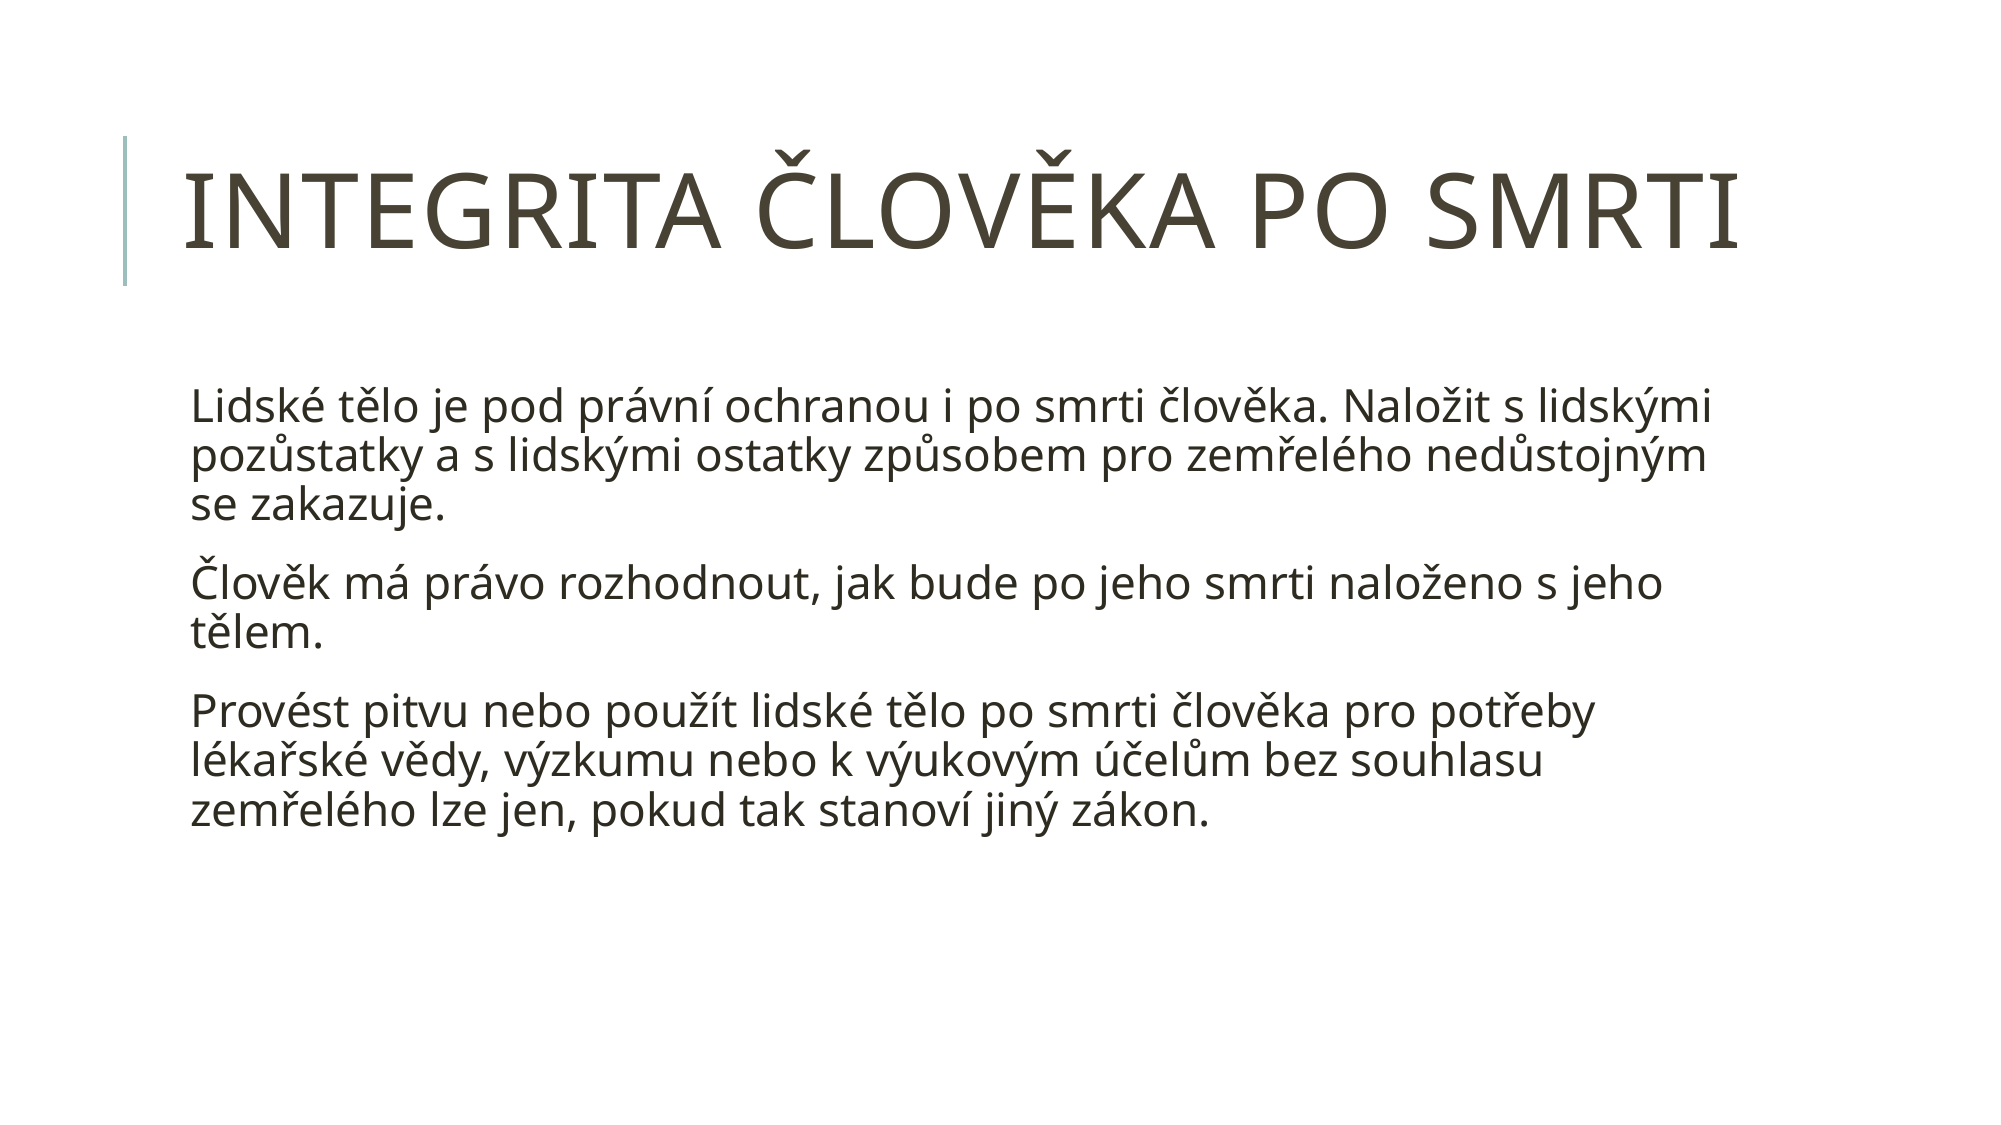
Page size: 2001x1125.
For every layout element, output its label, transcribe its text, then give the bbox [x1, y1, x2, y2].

list Lidské tělo je pod právní ochranou i po smrti člověka. Naložit s lidskými pozůstatky a s lidskými ostatky způsobem pro zemřelého nedůstojným se zakazuje. Člověk má právo rozhodnout, jak bude po jeho smrti naloženo s jeho tělem. Provést pitvu nebo použít lidské tělo po smrti člověka pro potřeby lékařské vědy, výzkumu nebo k výukovým účelům bez souhlasu zemřelého lze jen, pokud tak stanoví jiný zákon. [168, 375, 1763, 1035]
title Integrita člověka po smrti [168, 96, 1763, 342]
